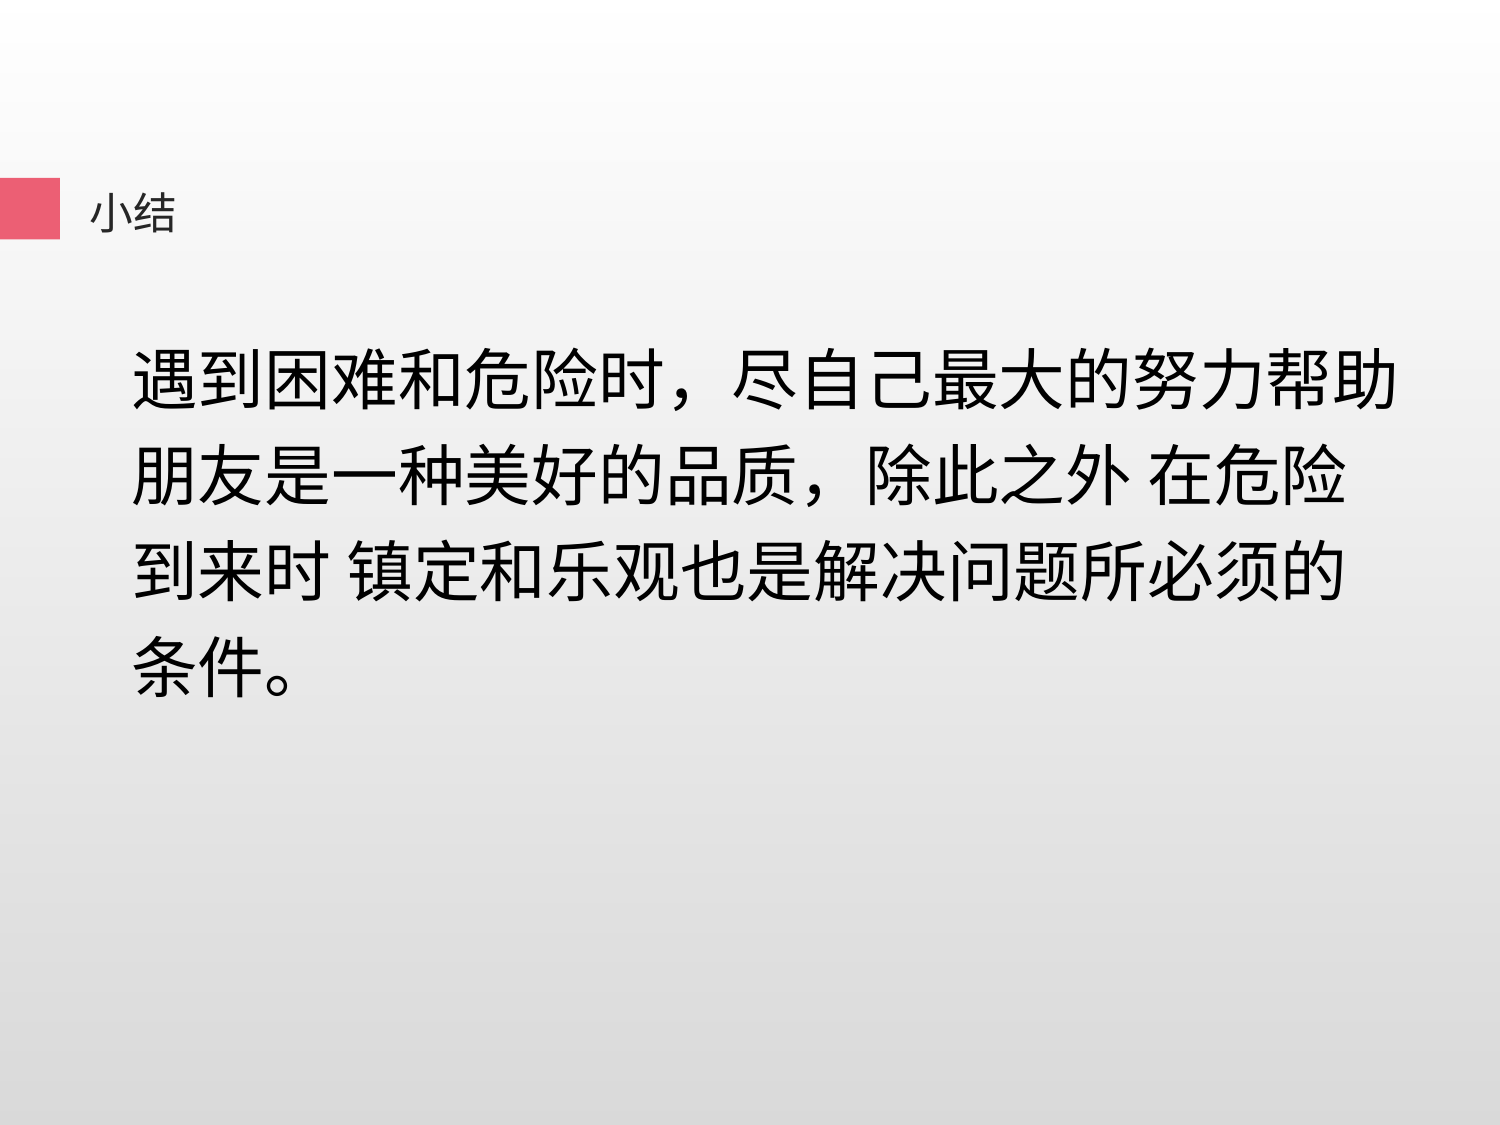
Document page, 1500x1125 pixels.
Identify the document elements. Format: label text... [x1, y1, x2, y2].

text_box 小结 [75, 177, 304, 246]
text_box 遇到困难和危险时，尽自己最大的努力帮助朋友是一种美好的品质，除此之外 在危险到来时 镇定和乐观也是解决问题所必须的条件。 [116, 314, 1427, 810]
text_box [0, 177, 61, 240]
